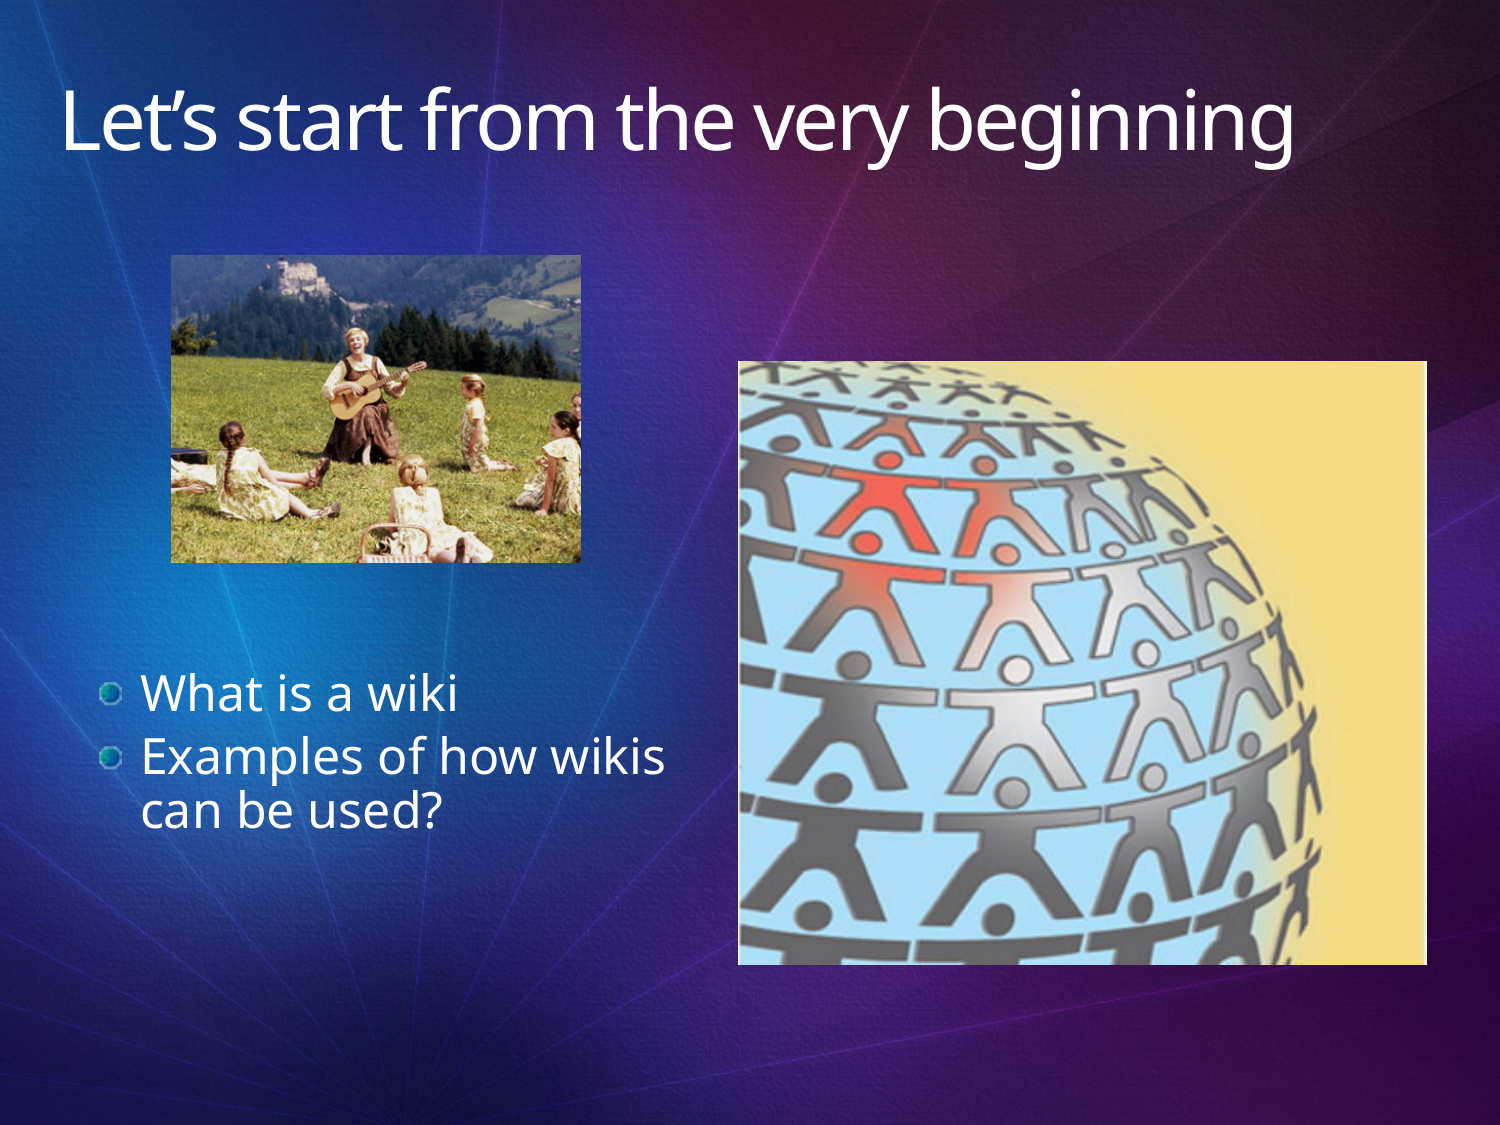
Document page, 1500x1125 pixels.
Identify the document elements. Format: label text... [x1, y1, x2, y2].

picture [0, 0, 1500, 1125]
title Let’s start from the very beginning [41, 78, 1317, 193]
list What is a wiki Examples of how wikis can be used? [29, 597, 730, 979]
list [737, 361, 1427, 965]
